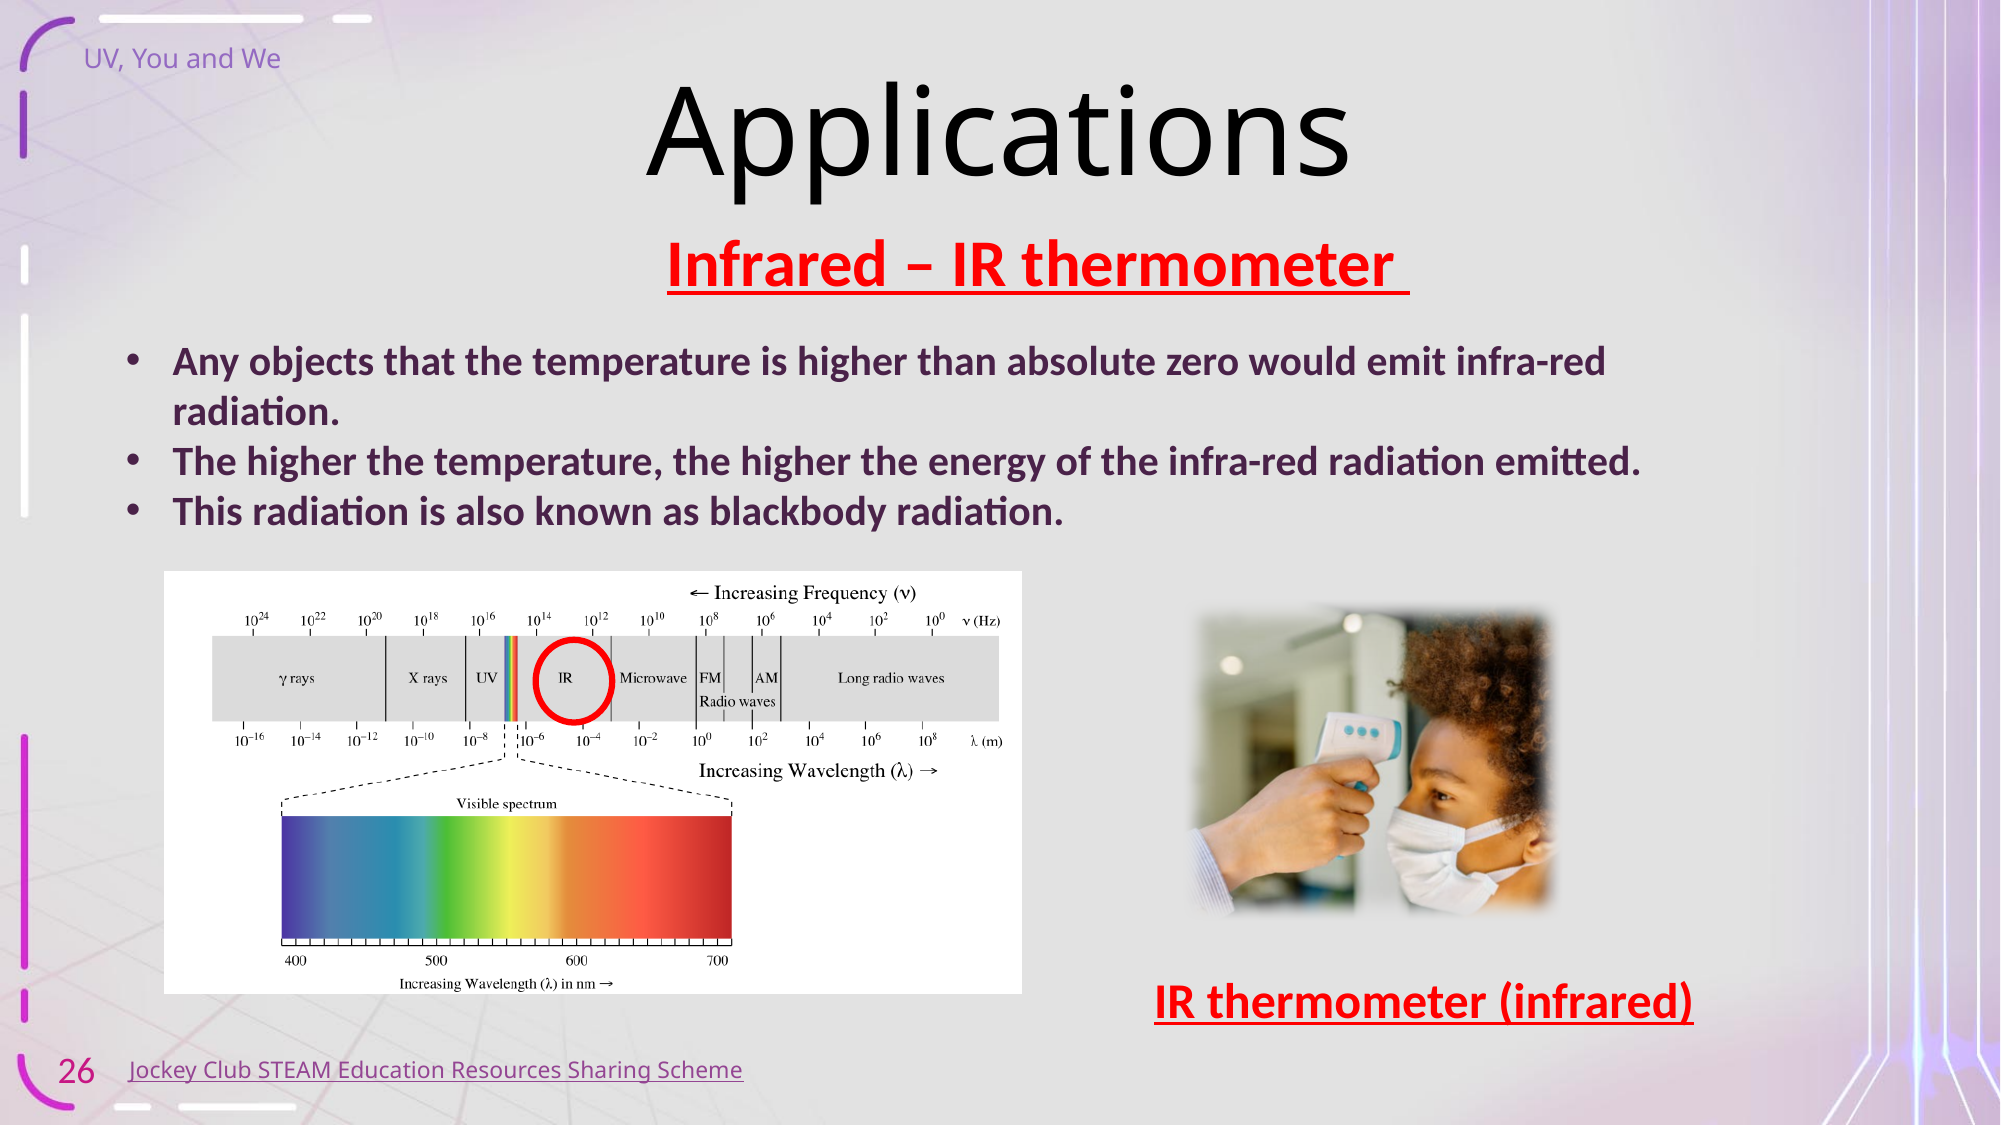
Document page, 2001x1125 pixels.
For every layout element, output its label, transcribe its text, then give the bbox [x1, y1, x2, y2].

text_box Any objects that the temperature is higher than absolute zero would emit infra-red radiation. The higher the temperature, the higher the energy of the infra-red radiation emitted. This radiation is also known as blackbody radiation. [111, 326, 1754, 602]
text_box Infrared – IR thermometer [651, 212, 1426, 307]
title Applications [99, 45, 1900, 233]
picture [0, 0, 2001, 1125]
text_box IR thermometer (infrared) [1139, 960, 1710, 1036]
